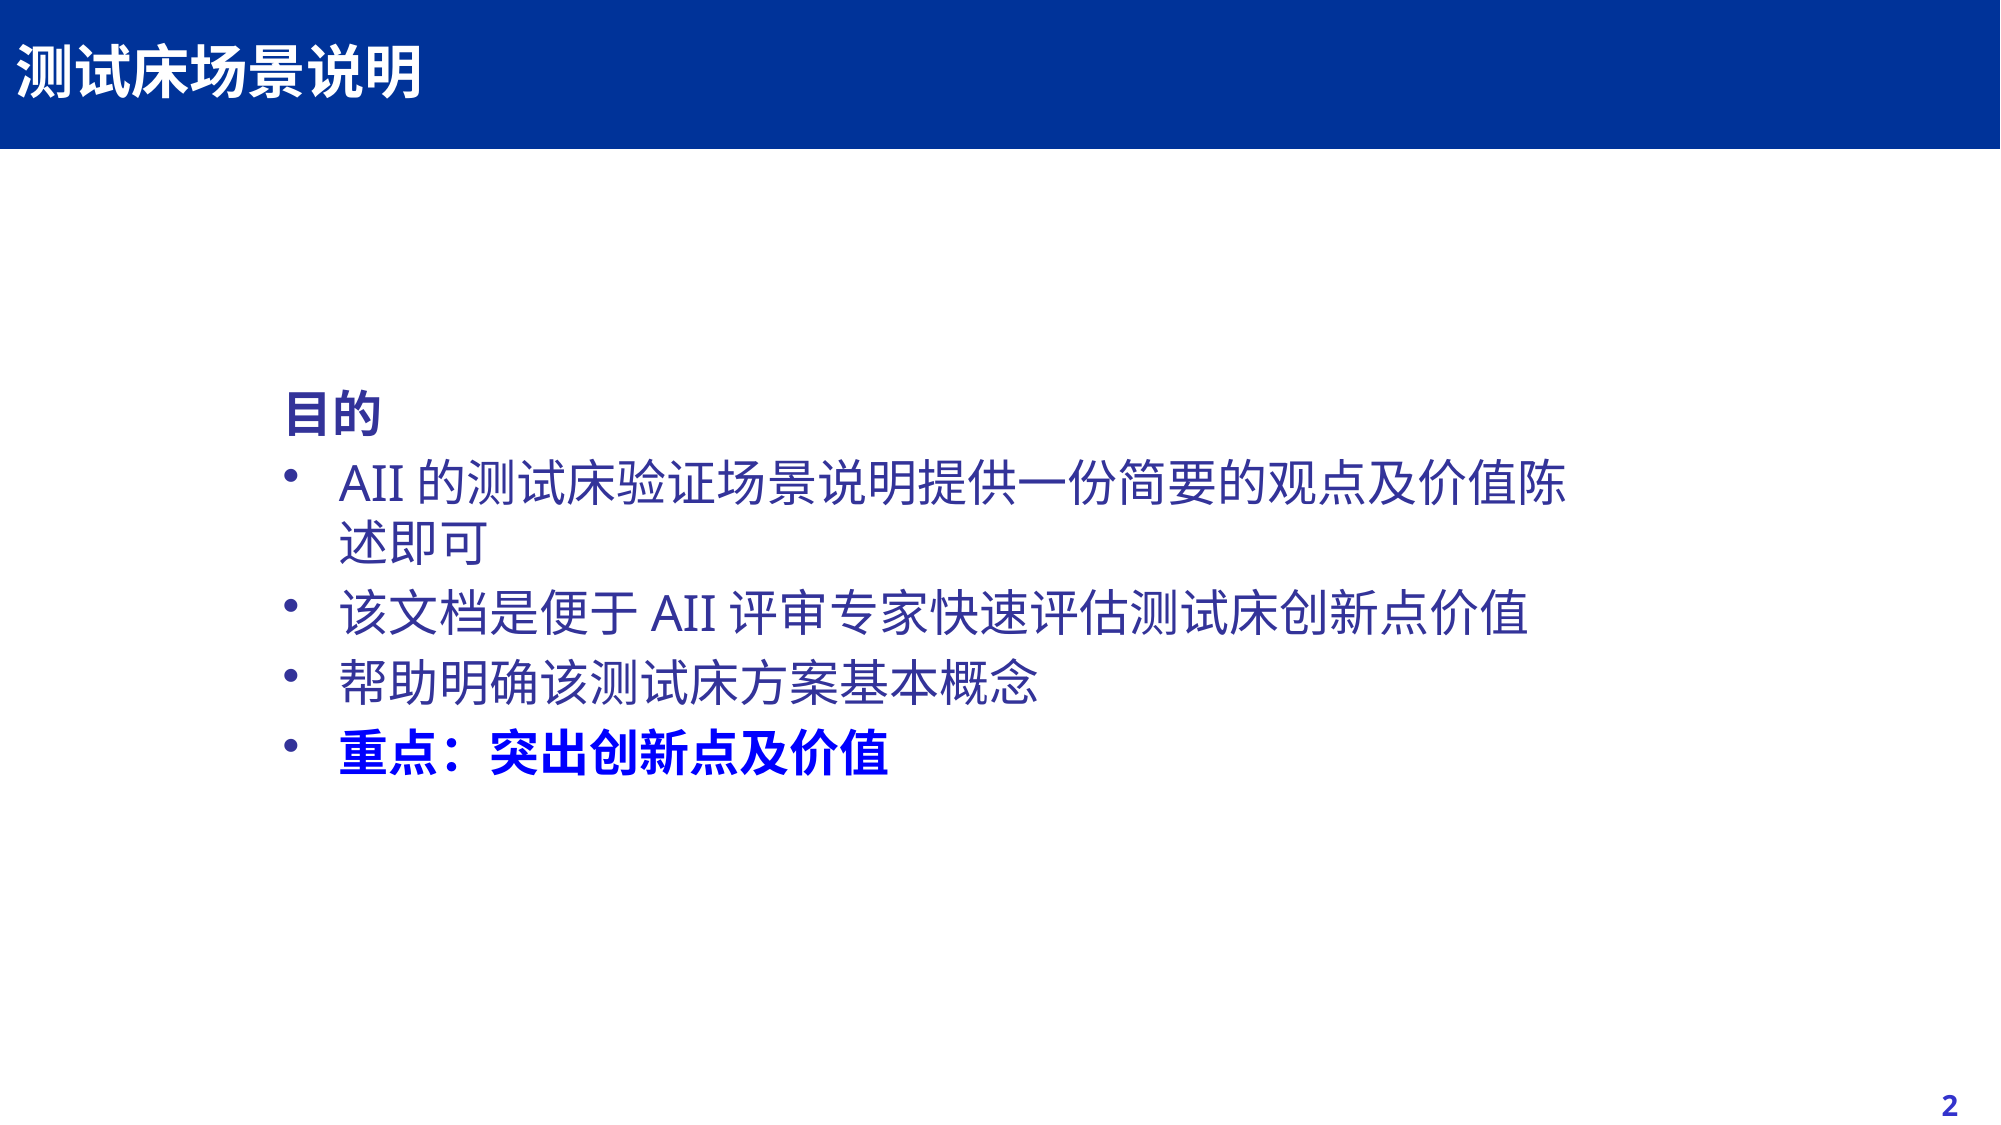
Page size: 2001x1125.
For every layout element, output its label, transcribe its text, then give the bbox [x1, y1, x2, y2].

text_box 目的 AII的测试床验证场景说明提供一份简要的观点及价值陈述即可 该文档是便于AII评审专家快速评估测试床创新点价值 帮助明确该测试床方案基本概念 重点：突出创新点及价值 [267, 314, 1608, 880]
title 测试床场景说明 [0, 0, 2000, 145]
